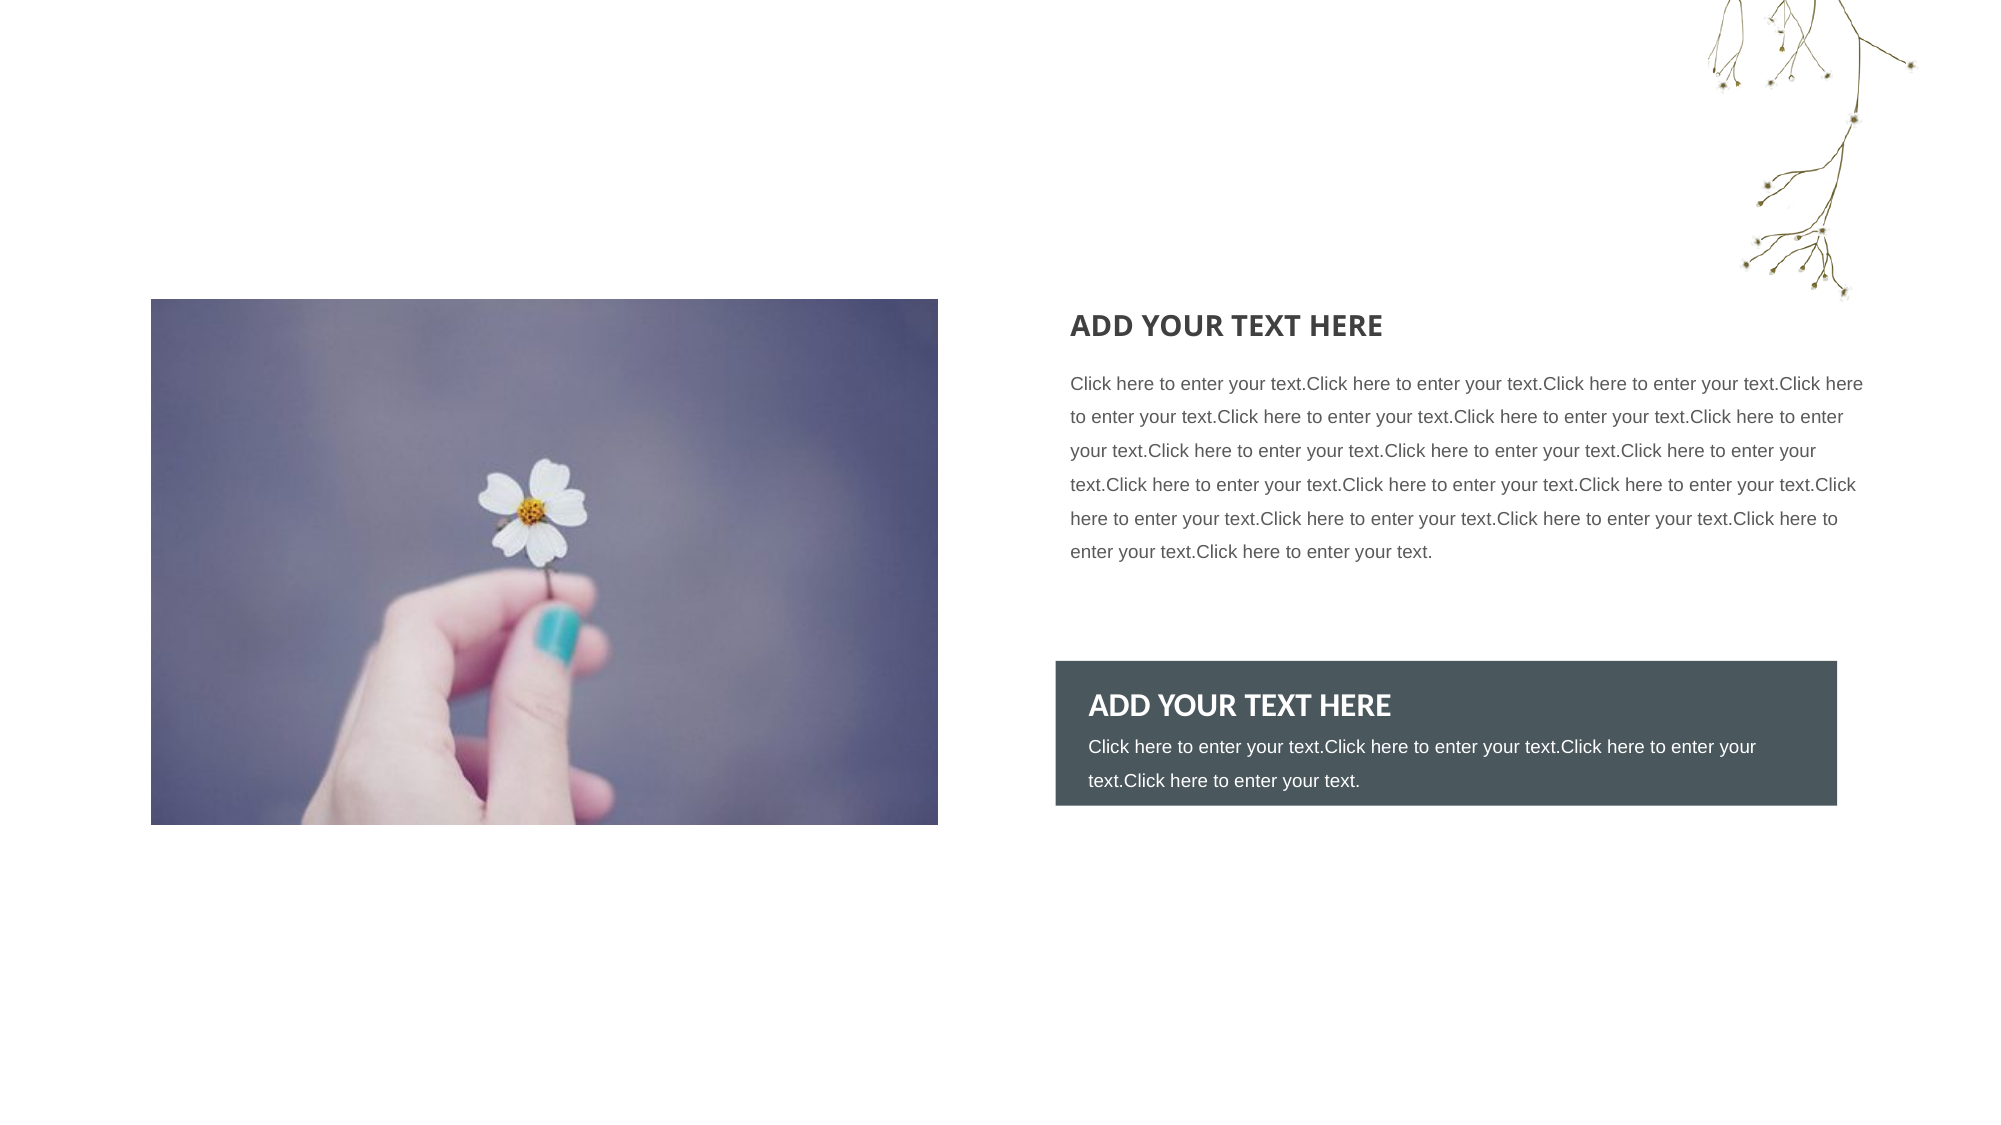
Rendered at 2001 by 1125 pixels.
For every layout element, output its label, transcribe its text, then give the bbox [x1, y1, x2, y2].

text_box [1055, 660, 1838, 807]
text_box Click here to enter your text.Click here to enter your text.Click here to enter your text.Click here to enter your text. [1073, 716, 1795, 799]
picture [1641, 0, 1952, 319]
text_box ADD YOUR TEXT HERE [1073, 675, 1407, 716]
picture [151, 299, 938, 825]
text_box Click here to enter your text.Click here to enter your text.Click here to enter your text.Click here to enter your text.Click here to enter your text.Click here to enter your text.Click here to enter your text.Click here to enter your text.Click here to enter your text.Click here to enter your text.Click here to enter your text.Click here to enter your text.Click here to enter your text.Click here to enter your text.Click here to enter your text.Click here to enter your text.Click here to enter your text.Click here to enter your text. [1055, 352, 1890, 570]
text_box ADD YOUR TEXT HERE [1055, 300, 1529, 350]
